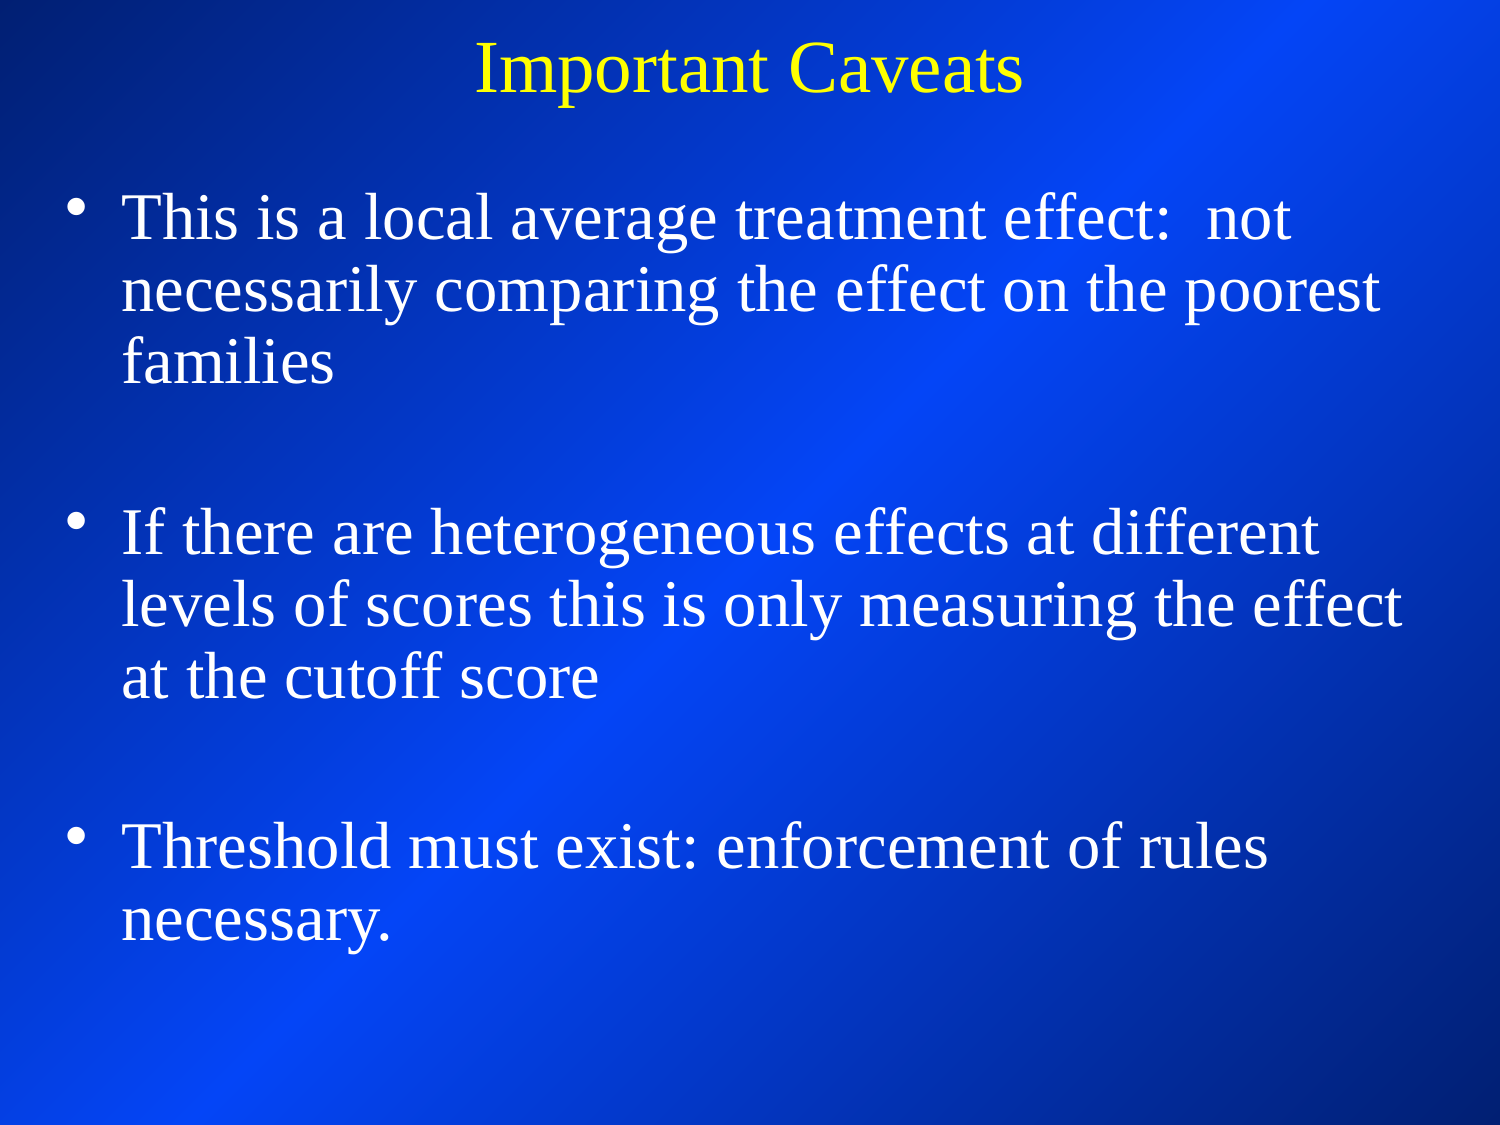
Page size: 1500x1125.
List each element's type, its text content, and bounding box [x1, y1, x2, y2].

list This is a local average treatment effect: not necessarily comparing the effect on the poorest families If there are heterogeneous effects at different levels of scores this is only measuring the effect at the cutoff score Threshold must exist: enforcement of rules necessary. [49, 174, 1438, 976]
title Important Caveats [112, 0, 1388, 126]
